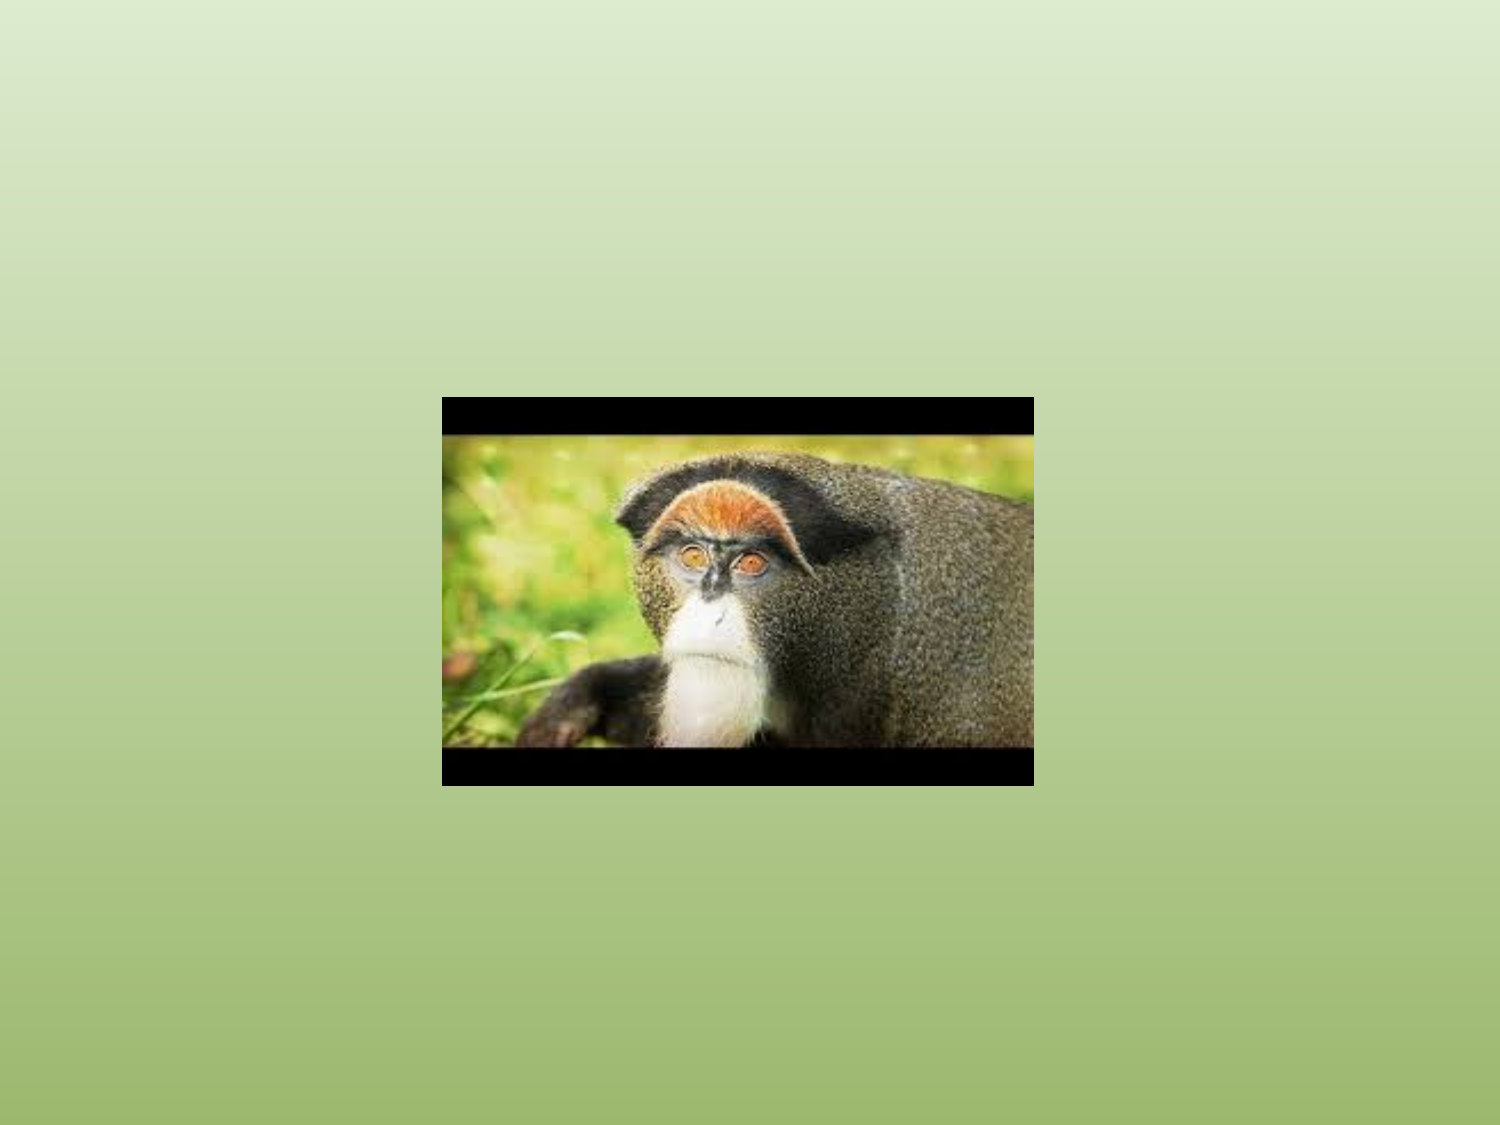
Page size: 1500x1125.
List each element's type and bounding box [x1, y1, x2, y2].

list [442, 396, 1034, 786]
